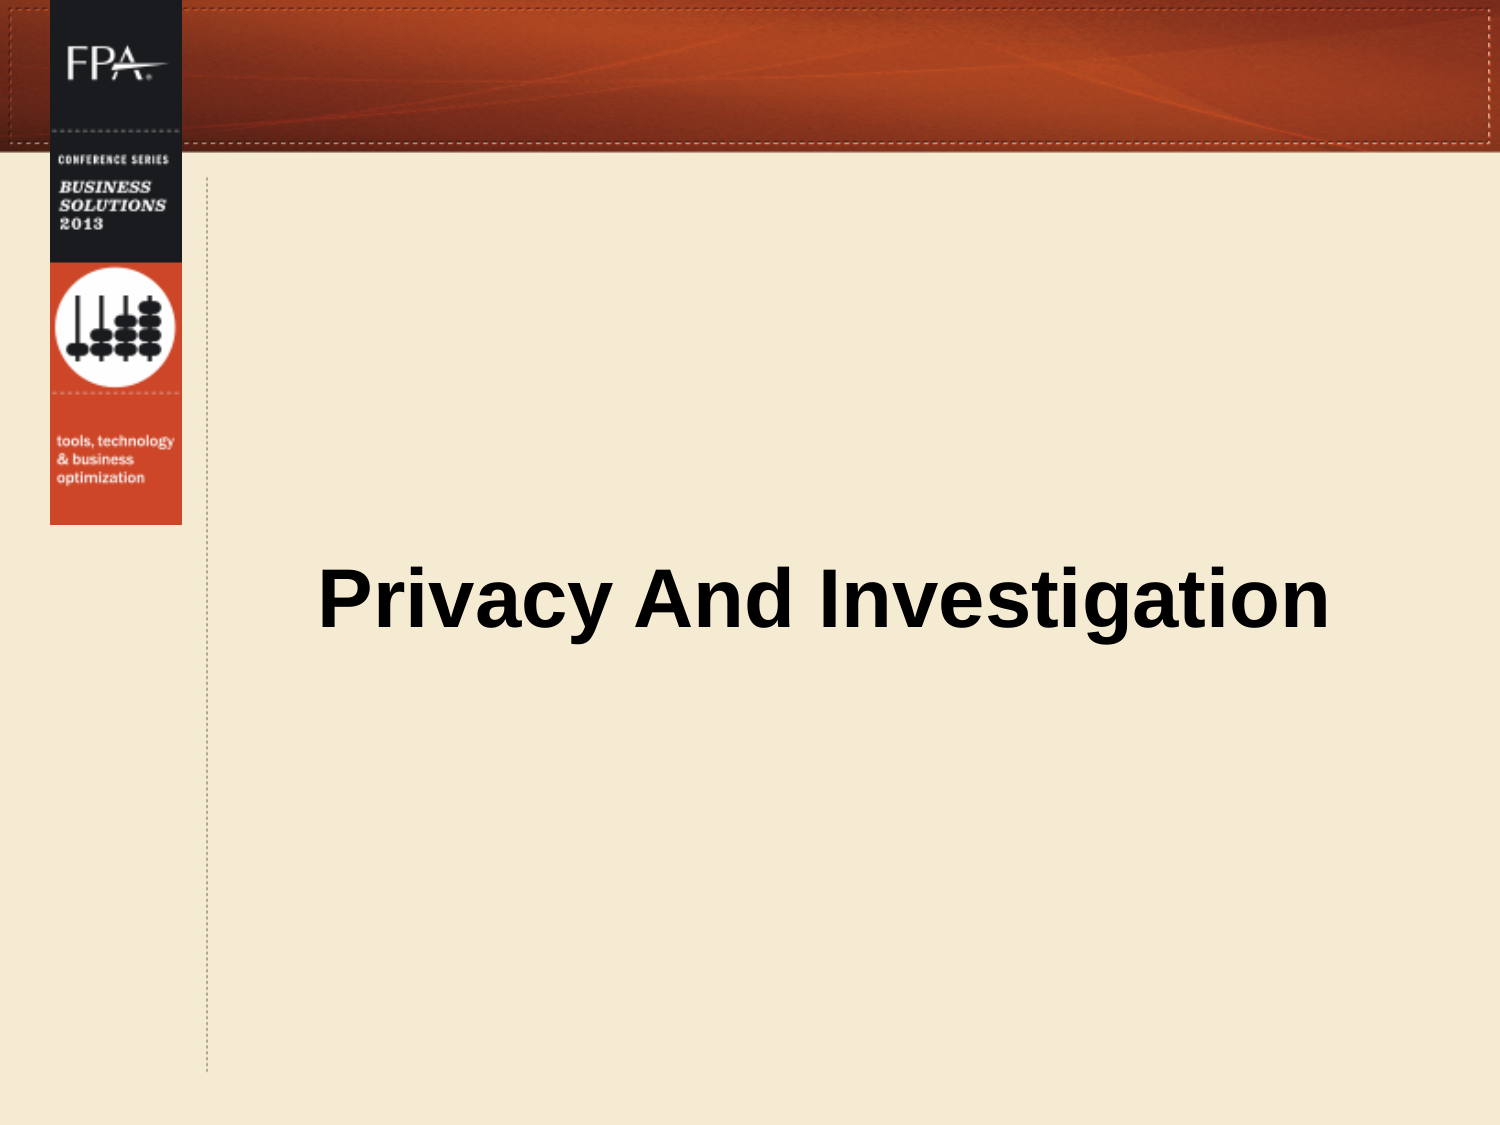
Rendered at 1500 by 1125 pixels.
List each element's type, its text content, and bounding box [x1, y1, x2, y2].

title Privacy And Investigation [262, 512, 1388, 676]
picture [0, 0, 1500, 1125]
